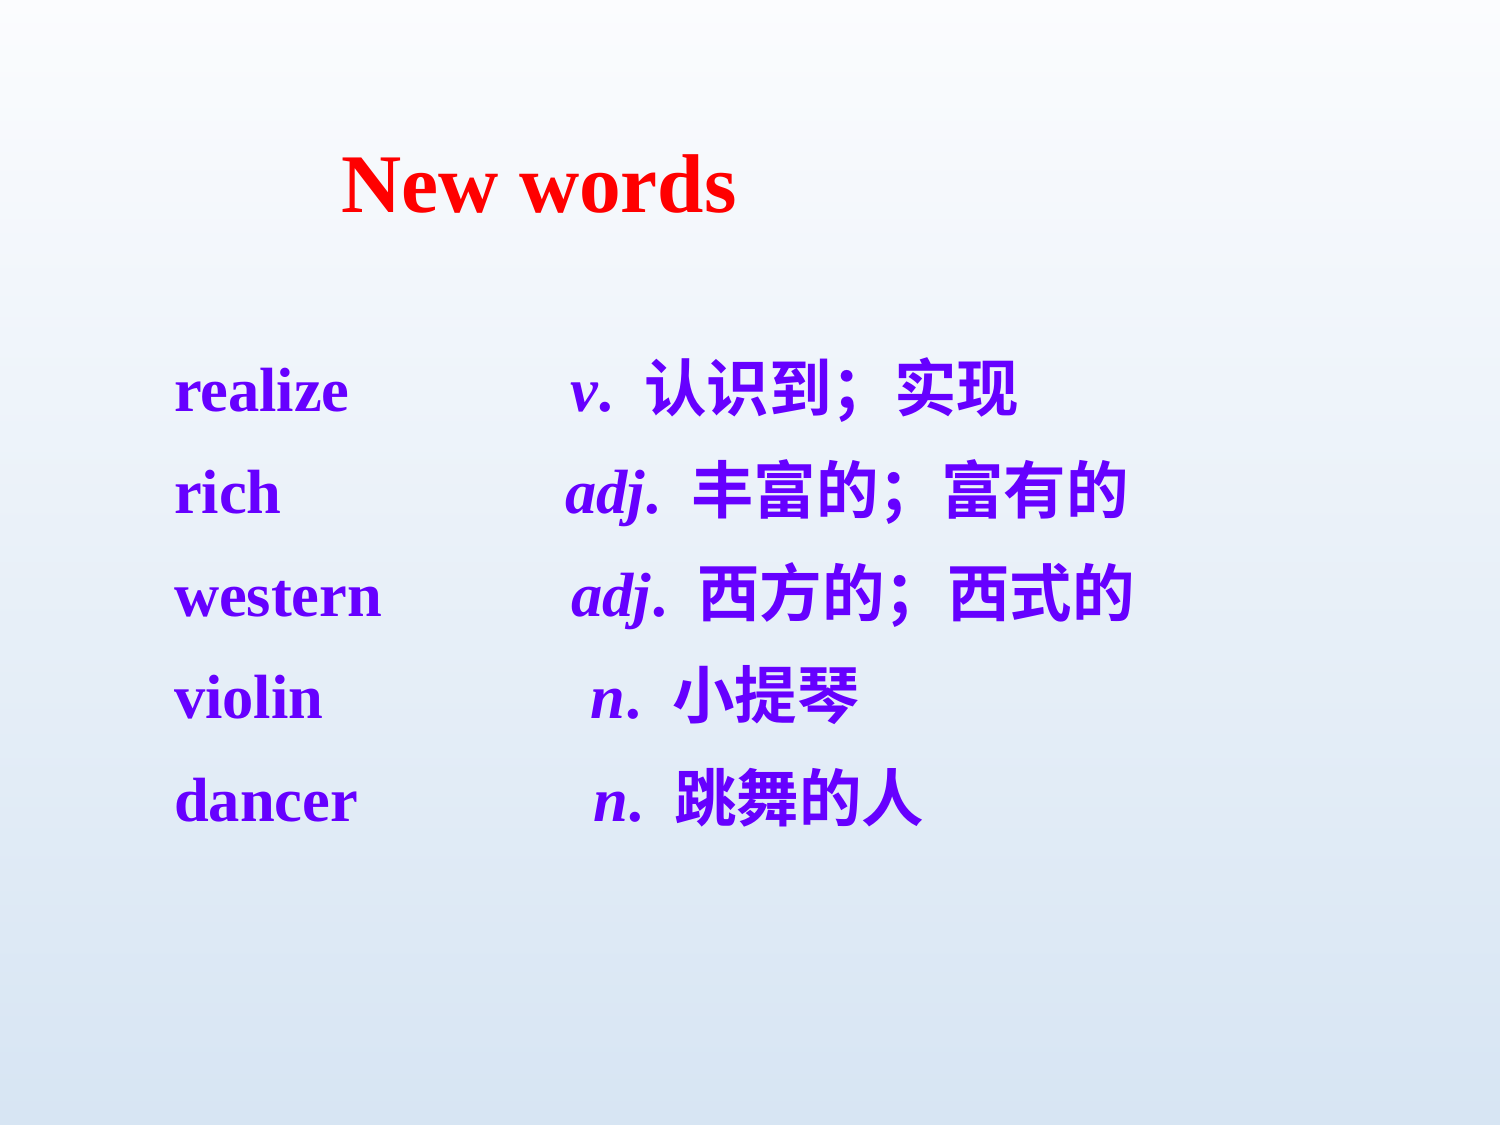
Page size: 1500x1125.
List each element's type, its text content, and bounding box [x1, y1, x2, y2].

text_box New words [326, 121, 800, 237]
list realize v. 认识到；实现 rich adj. 丰富的；富有的 western adj. 西方的；西式的 violin n. 小提琴 dancer n. 跳舞的人 [159, 326, 1353, 882]
